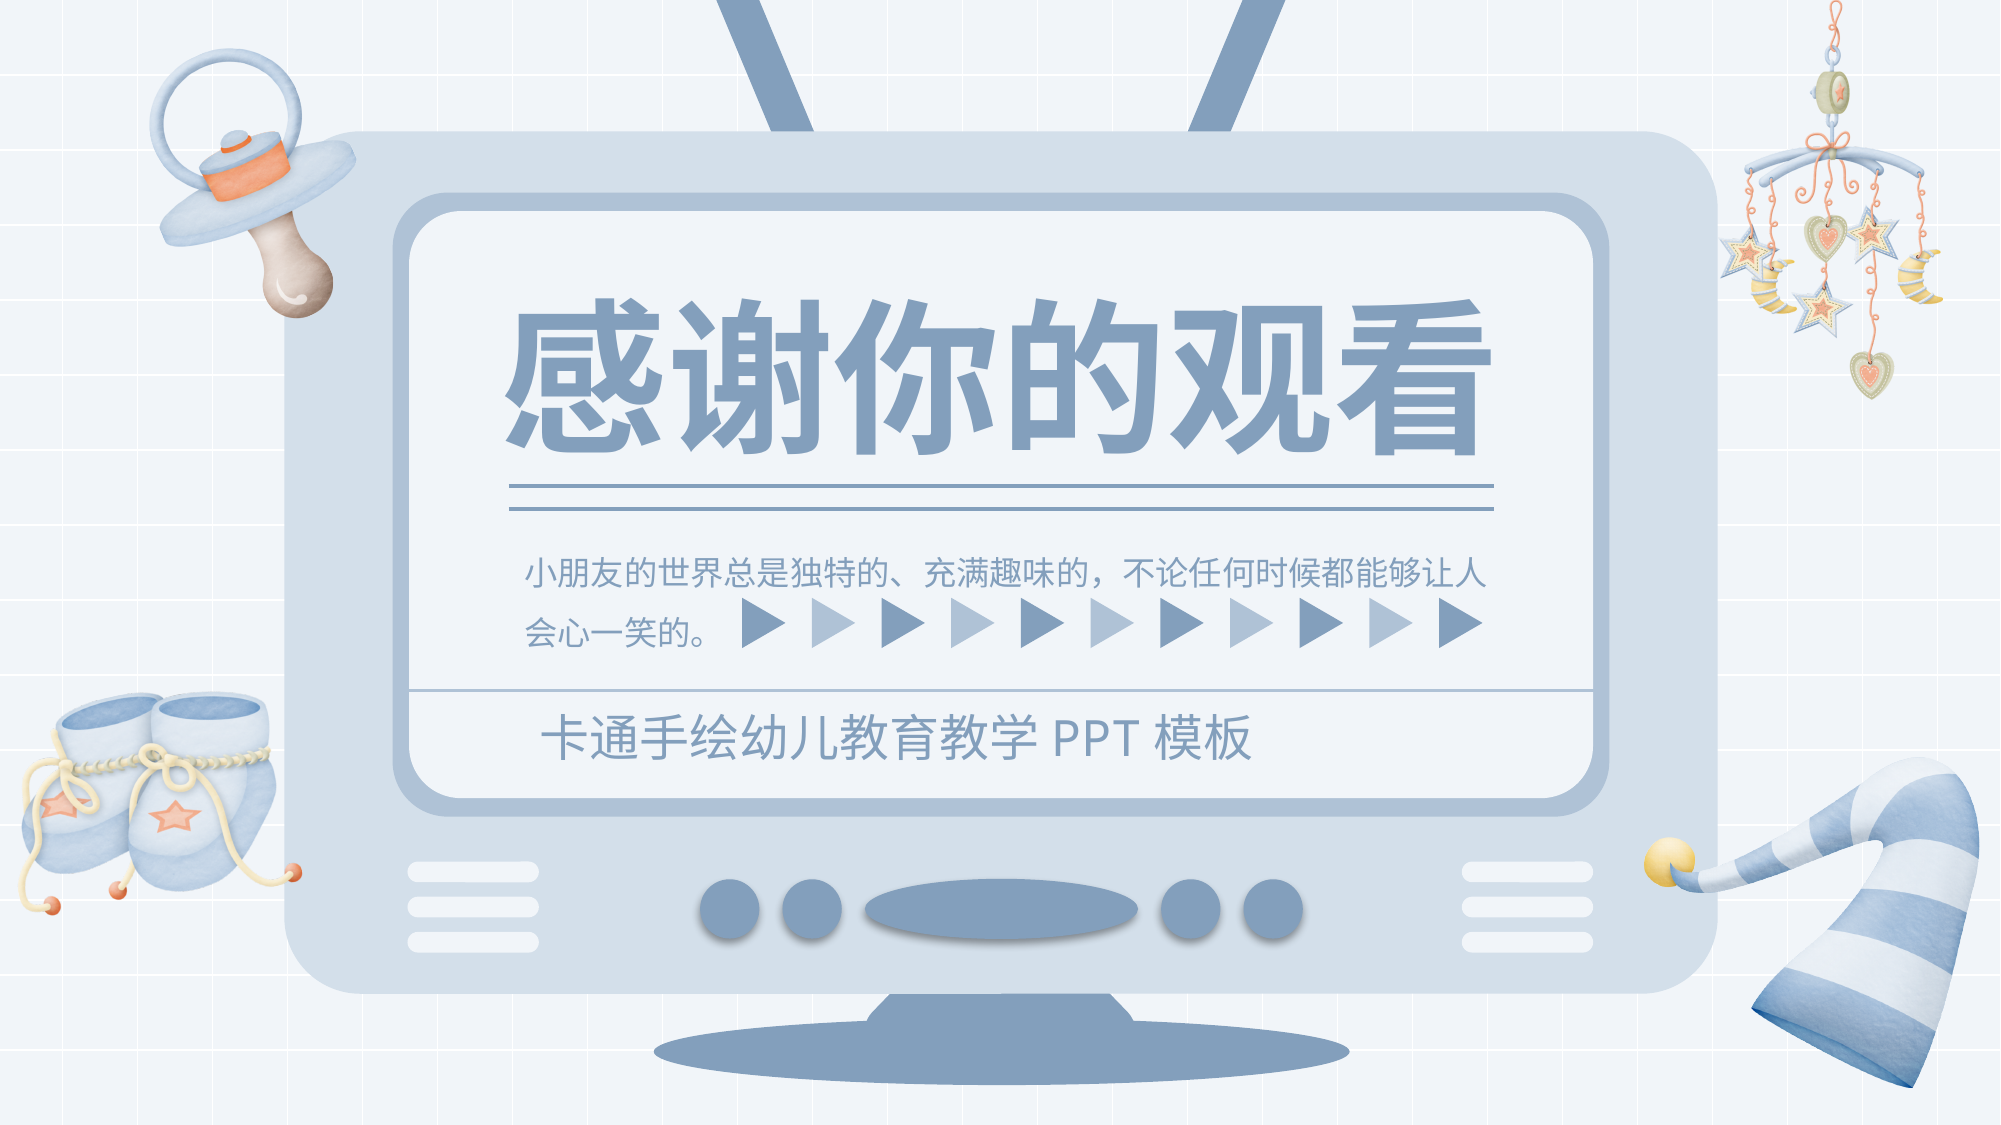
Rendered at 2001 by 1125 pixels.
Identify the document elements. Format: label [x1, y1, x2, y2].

picture [1718, 0, 1943, 400]
picture [1656, 723, 2000, 1033]
text_box [700, 878, 1303, 940]
picture [149, 43, 359, 327]
picture [2, 692, 284, 912]
text_box [407, 861, 1594, 953]
text_box [742, 597, 1483, 649]
text_box [795, 0, 1207, 394]
text_box [0, 0, 2000, 1125]
text_box [508, 485, 1494, 510]
